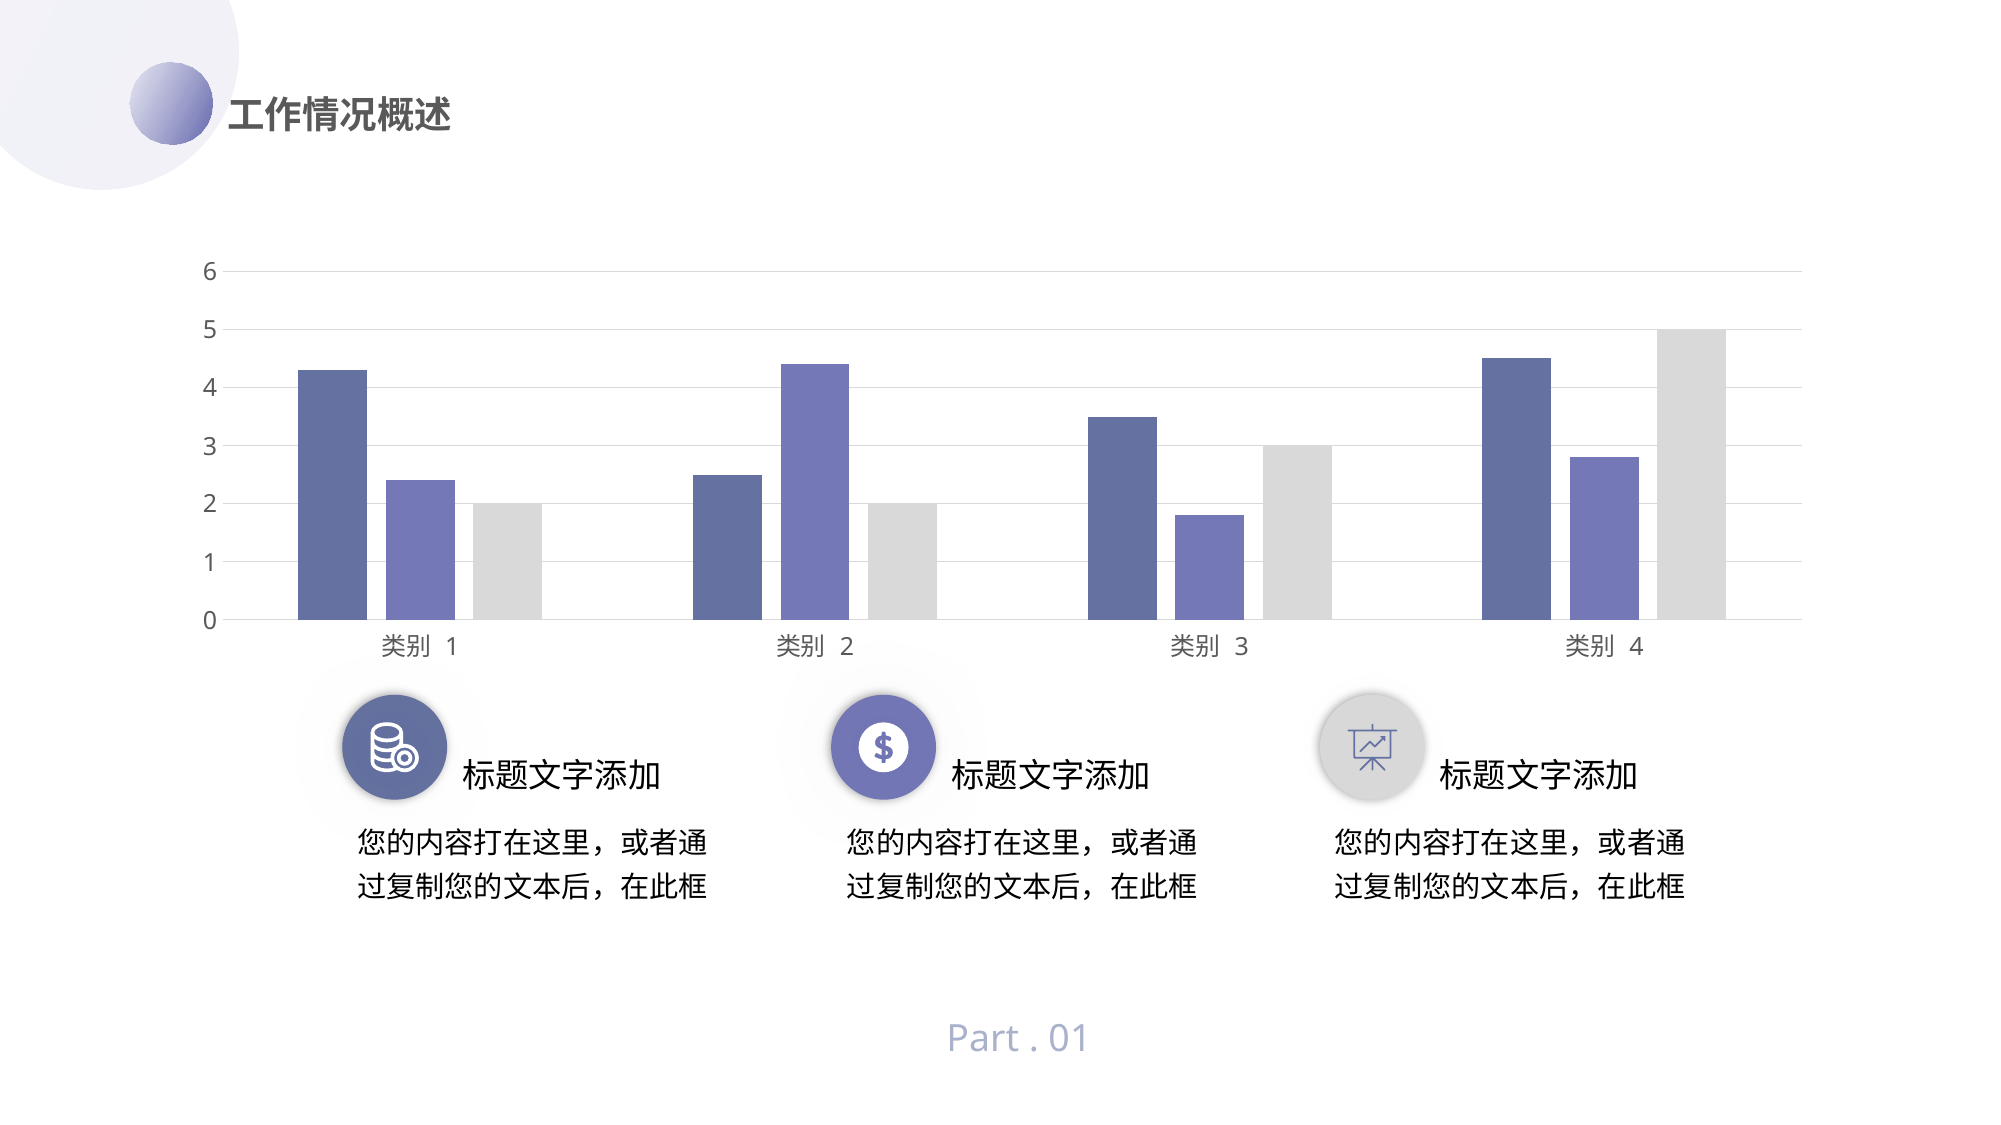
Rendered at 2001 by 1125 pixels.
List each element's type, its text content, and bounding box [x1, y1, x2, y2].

text_box Part . 01 [931, 997, 1154, 1075]
chart [169, 245, 1836, 672]
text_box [831, 694, 936, 738]
text_box [128, 60, 212, 146]
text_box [1319, 694, 1425, 800]
text_box 工作情况概述 [212, 84, 626, 144]
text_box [342, 694, 448, 738]
text_box [0, 0, 240, 191]
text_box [831, 738, 1221, 912]
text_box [342, 738, 731, 912]
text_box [1320, 738, 1709, 912]
